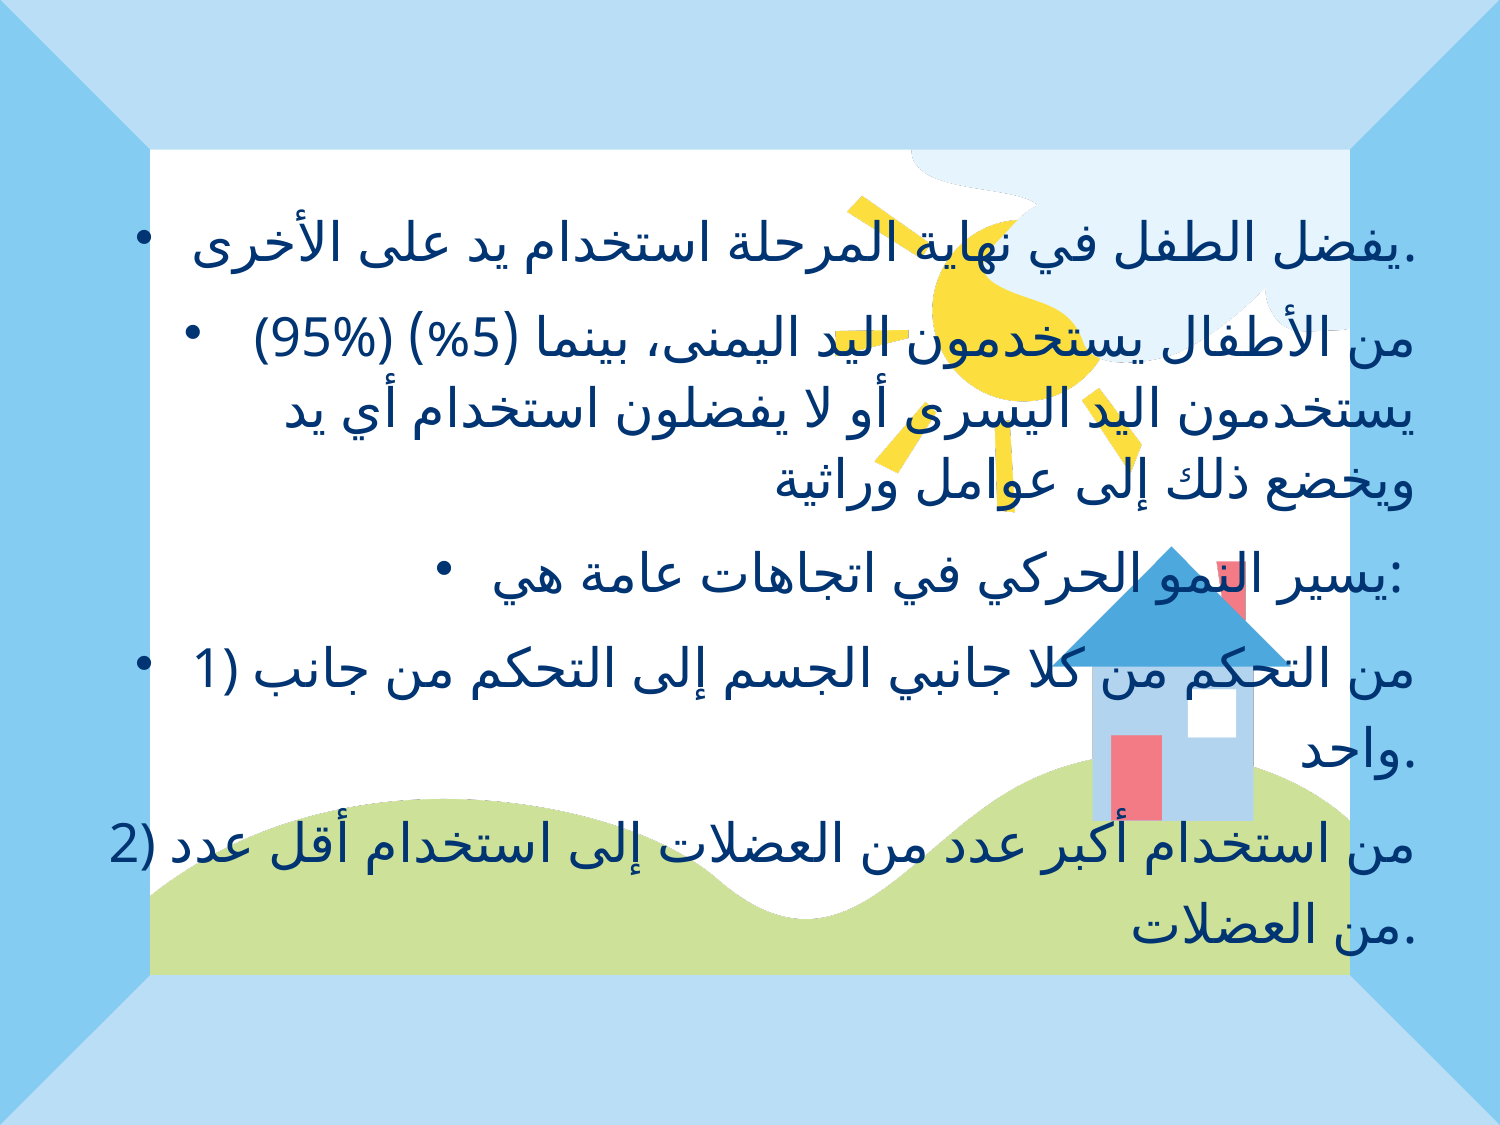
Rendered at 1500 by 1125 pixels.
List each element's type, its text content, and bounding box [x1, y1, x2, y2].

list يفضل الطفل في نهاية المرحلة استخدام يد على الأخرى. (95%) من الأطفال يستخدمون اليد اليمنى، بينما (5%) يستخدمون اليد اليسرى أو لا يفضلون استخدام أي يد ويخضع ذلك إلى عوامل وراثية يسير النمو الحركي في اتجاهات عامة هي: 1) من التحكم من كلا جانبي الجسم إلى التحكم من جانب واحد. 2) من استخدام أكبر عدد من العضلات إلى استخدام أقل عدد من العضلات. [74, 195, 1426, 1079]
picture [0, 0, 1500, 1125]
